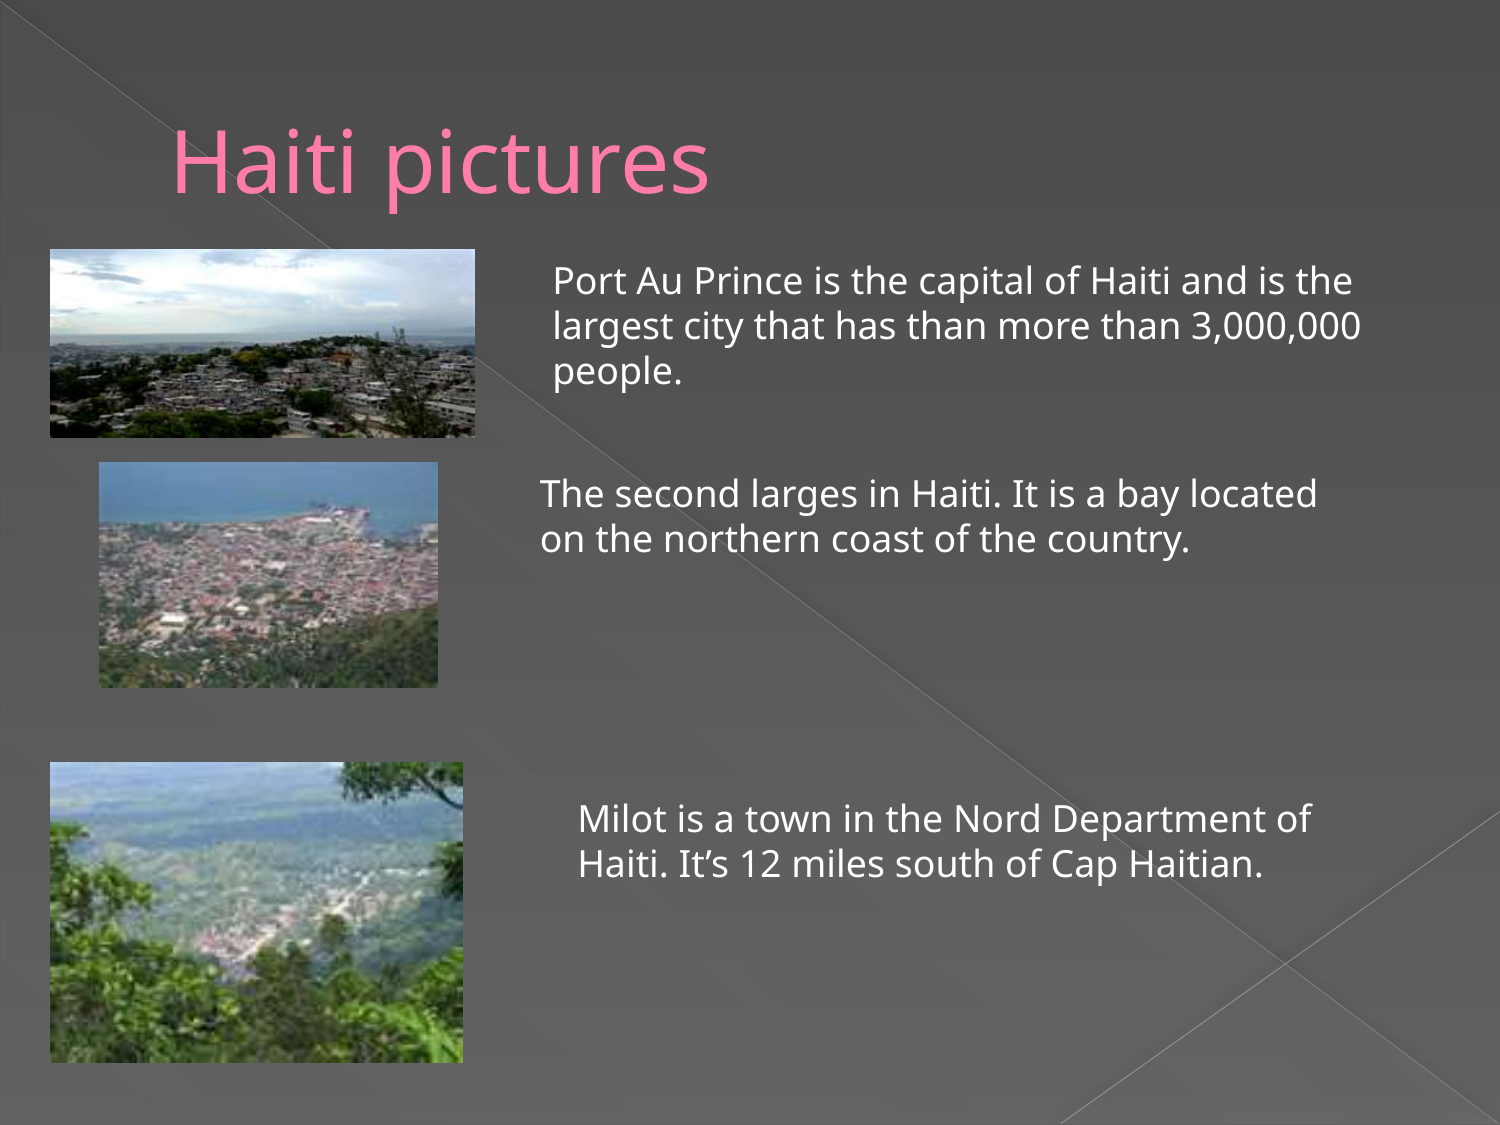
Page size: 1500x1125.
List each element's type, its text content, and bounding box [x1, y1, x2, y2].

picture [49, 762, 463, 1063]
title Haiti pictures [75, 43, 1425, 274]
text_box Port Au Prince is the capital of Haiti and is the largest city that has than more than 3,000,000 people. [537, 249, 1463, 400]
text_box The second larges in Haiti. It is a bay located on the northern coast of the country. [525, 462, 1375, 568]
picture [99, 462, 438, 688]
text_box Milot is a town in the Nord Department of Haiti. It’s 12 miles south of Cap Haitian. [562, 787, 1350, 893]
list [49, 249, 476, 438]
